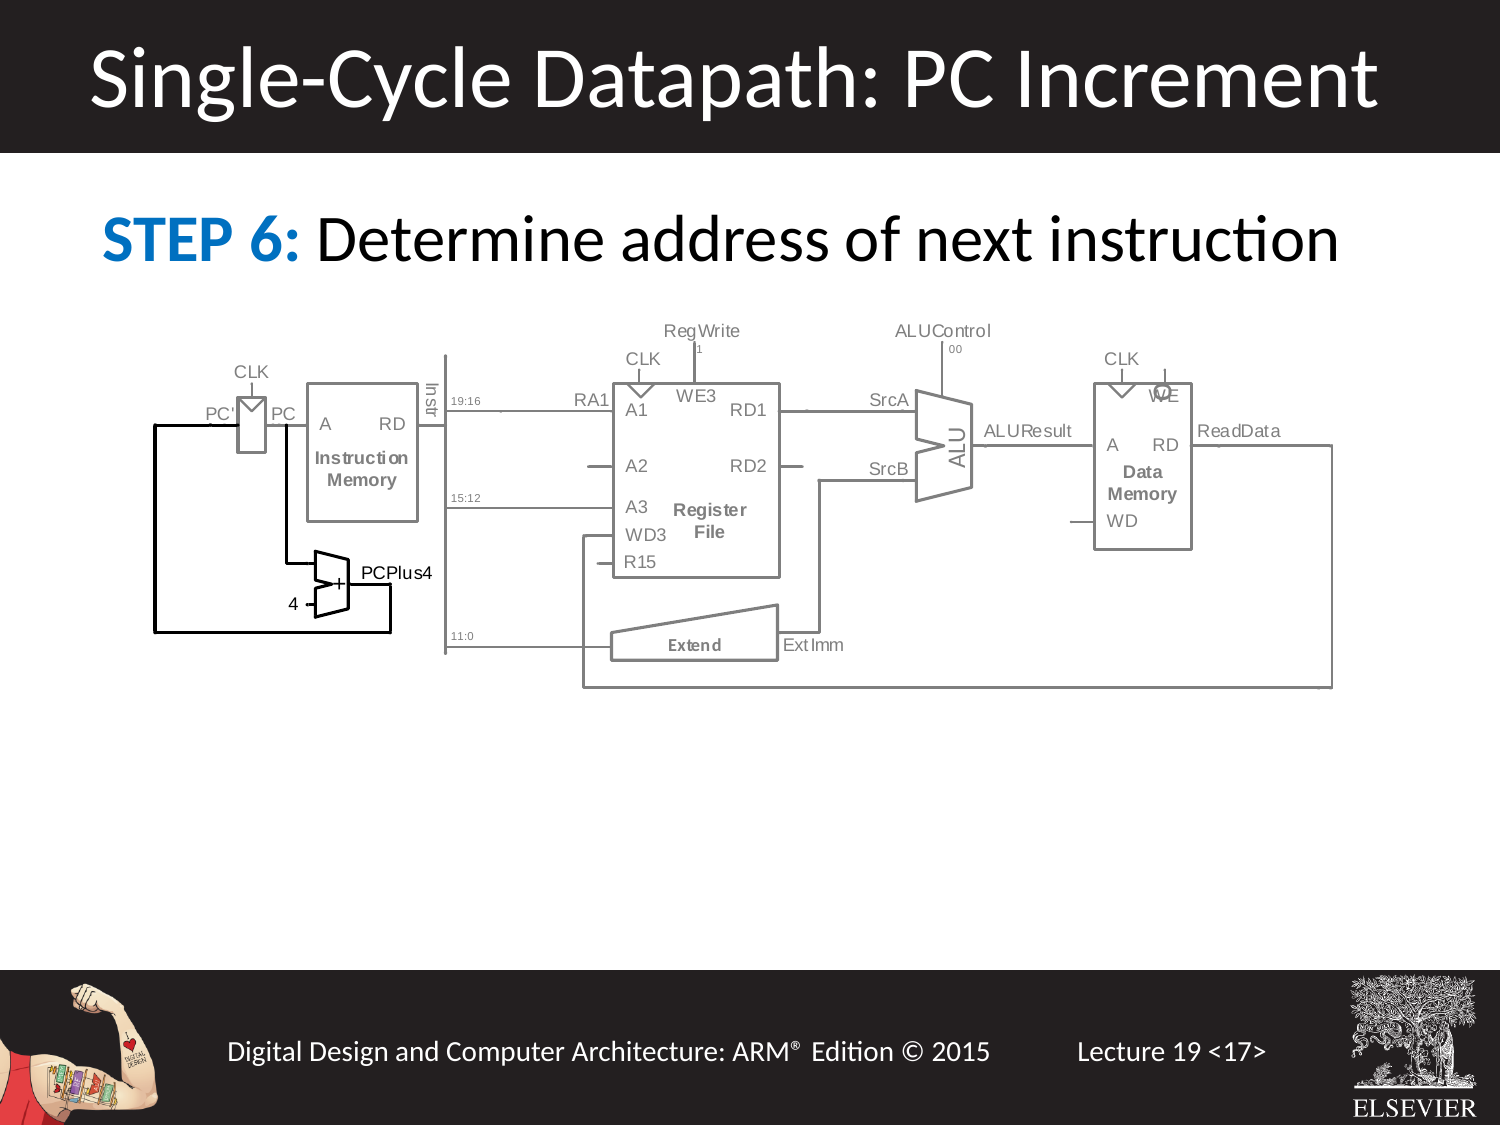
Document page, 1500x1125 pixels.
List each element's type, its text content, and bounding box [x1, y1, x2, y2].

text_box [149, 312, 1334, 691]
text_box Single-Cycle Datapath: PC Increment [75, 12, 1500, 133]
picture [0, 979, 163, 1125]
picture [1350, 974, 1477, 1117]
list STEP 6: Determine address of next instruction [87, 187, 1375, 1000]
